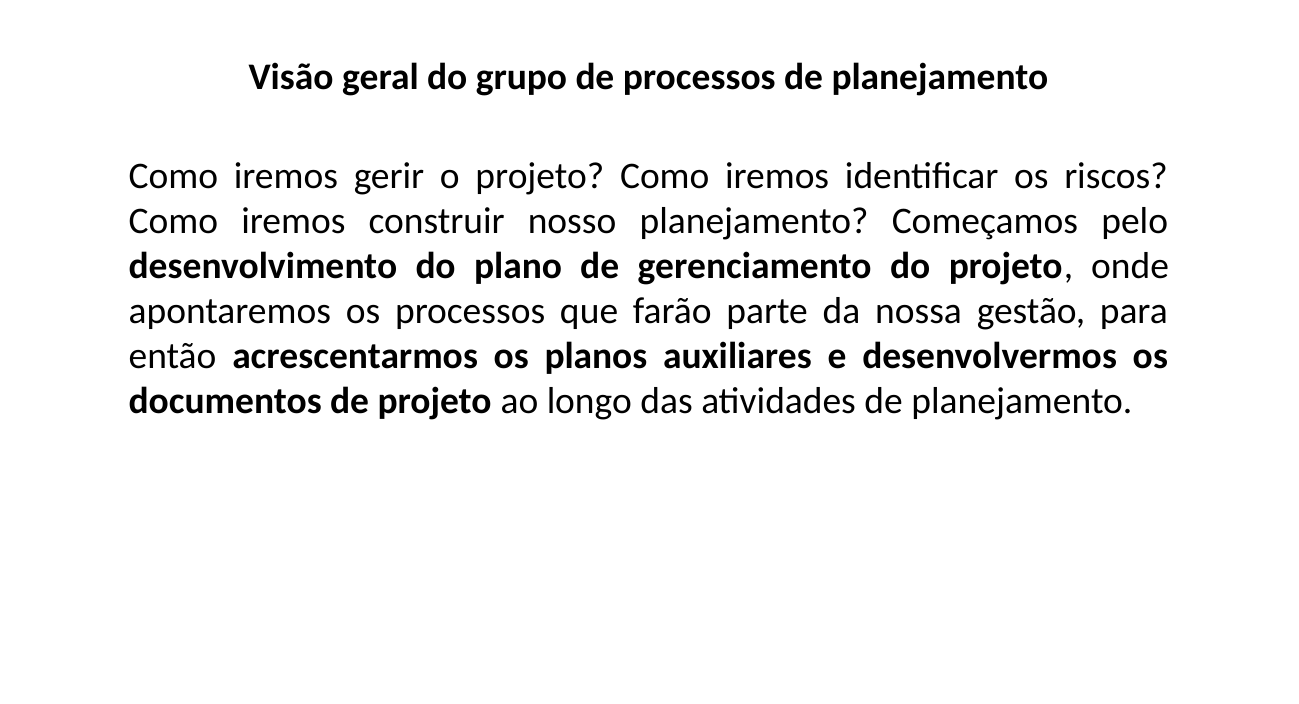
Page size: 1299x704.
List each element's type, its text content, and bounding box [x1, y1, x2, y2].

text_box Visão geral do grupo de processos de planejamento [0, 44, 1299, 106]
text_box Como iremos gerir o projeto? Como iremos identificar os riscos? Como iremos construir nosso planejamento? Começamos pelo desenvolvimento do plano de gerenciamento do projeto, onde apontaremos os processos que farão parte da nossa gestão, para então acrescentarmos os planos auxiliares e desenvolvermos os documentos de projeto ao longo das atividades de planejamento. [117, 145, 1181, 559]
